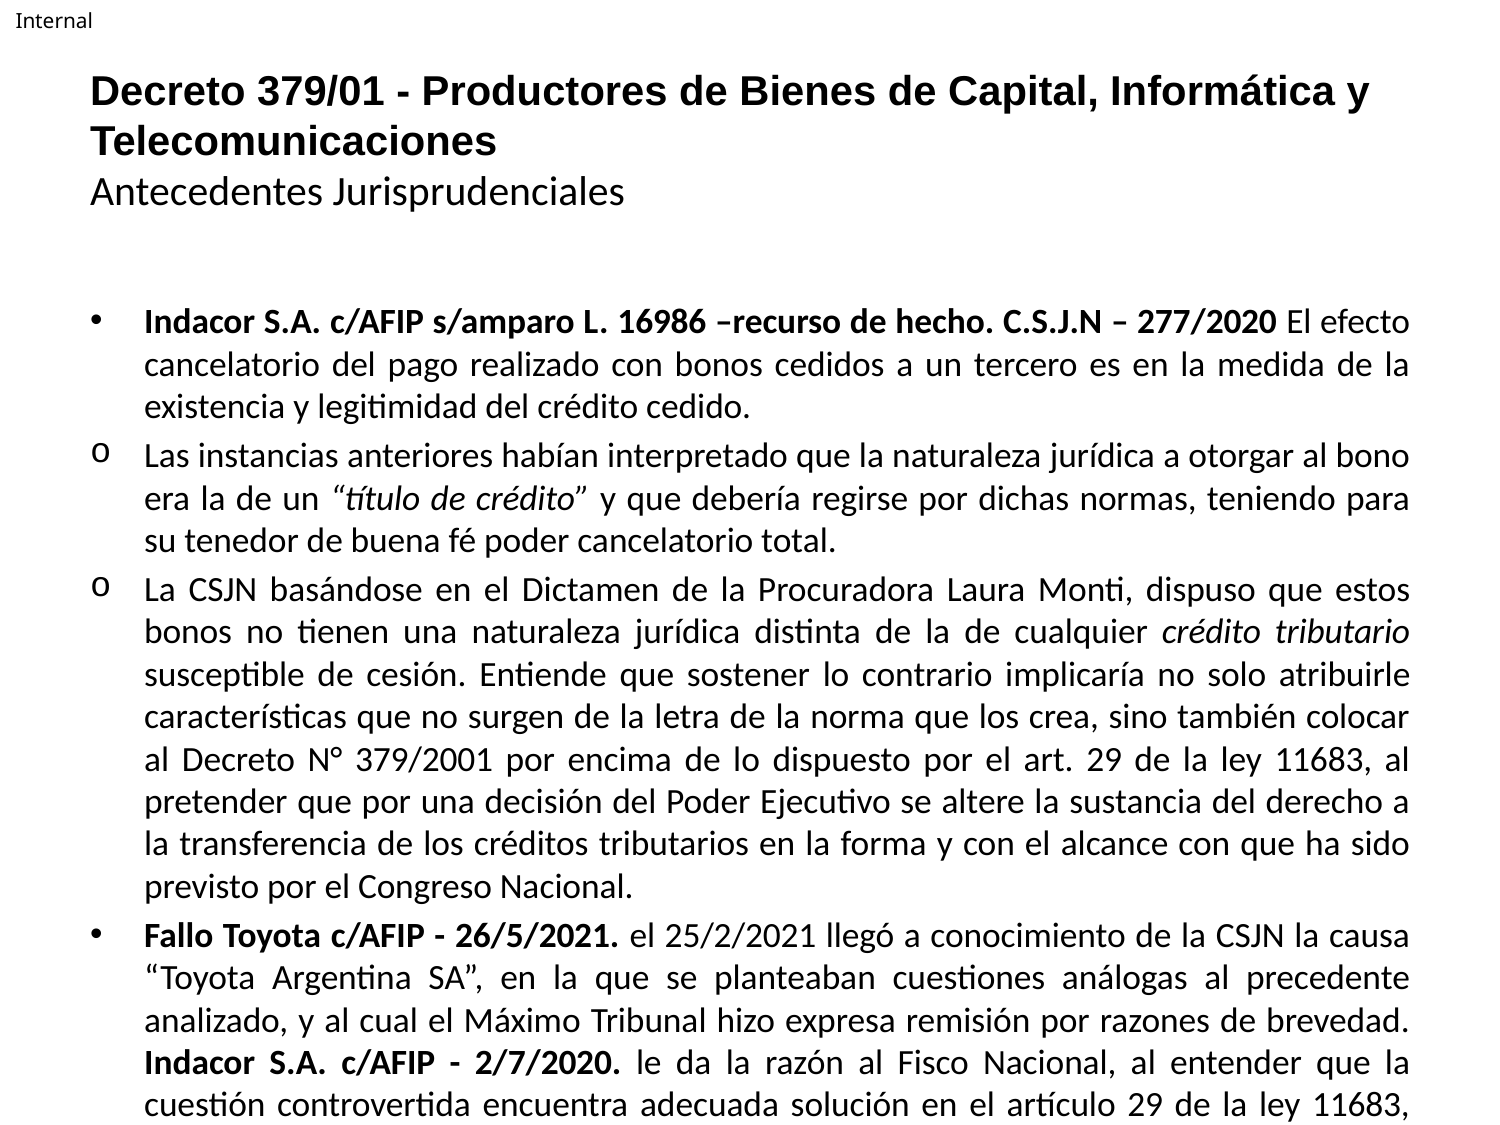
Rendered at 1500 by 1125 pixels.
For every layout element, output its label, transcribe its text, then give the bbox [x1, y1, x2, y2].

title Decreto 379/01 - Productores de Bienes de Capital, Informática y Telecomunicaciones Antecedentes Jurisprudenciales [75, 45, 1425, 233]
list Indacor S.A. c/AFIP s/amparo L. 16986 –recurso de hecho. C.S.J.N – 277/2020 El efecto cancelatorio del pago realizado con bonos cedidos a un tercero es en la medida de la existencia y legitimidad del crédito cedido. Las instancias anteriores habían interpretado que la naturaleza jurídica a otorgar al bono era la de un “título de crédito” y que debería regirse por dichas normas, teniendo para su tenedor de buena fé poder cancelatorio total. La CSJN basándose en el Dictamen de la Procuradora Laura Monti, dispuso que estos bonos no tienen una naturaleza jurídica distinta de la de cualquier crédito tributario susceptible de cesión. Entiende que sostener lo contrario implicaría no solo atribuirle características que no surgen de la letra de la norma que los crea, sino también colocar al Decreto N° 379/2001 por encima de lo dispuesto por el art. 29 de la ley 11683, al pretender que por una decisión del Poder Ejecutivo se altere la sustancia del derecho a la transferencia de los créditos tributarios en la forma y con el alcance con que ha sido previsto por el Congreso Nacional. Fallo Toyota c/AFIP - 26/5/2021. el 25/2/2021 llegó a conocimiento de la CSJN la causa “Toyota Argentina SA”, en la que se planteaban cuestiones análogas al precedente analizado, y al cual el Máximo Tribunal hizo expresa remisión por razones de brevedad. Indacor S.A. c/AFIP - 2/7/2020. le da la razón al Fisco Nacional, al entender que la cuestión controvertida encuentra adecuada solución en el artículo 29 de la ley 11683, que condiciona [75, 290, 1425, 1125]
